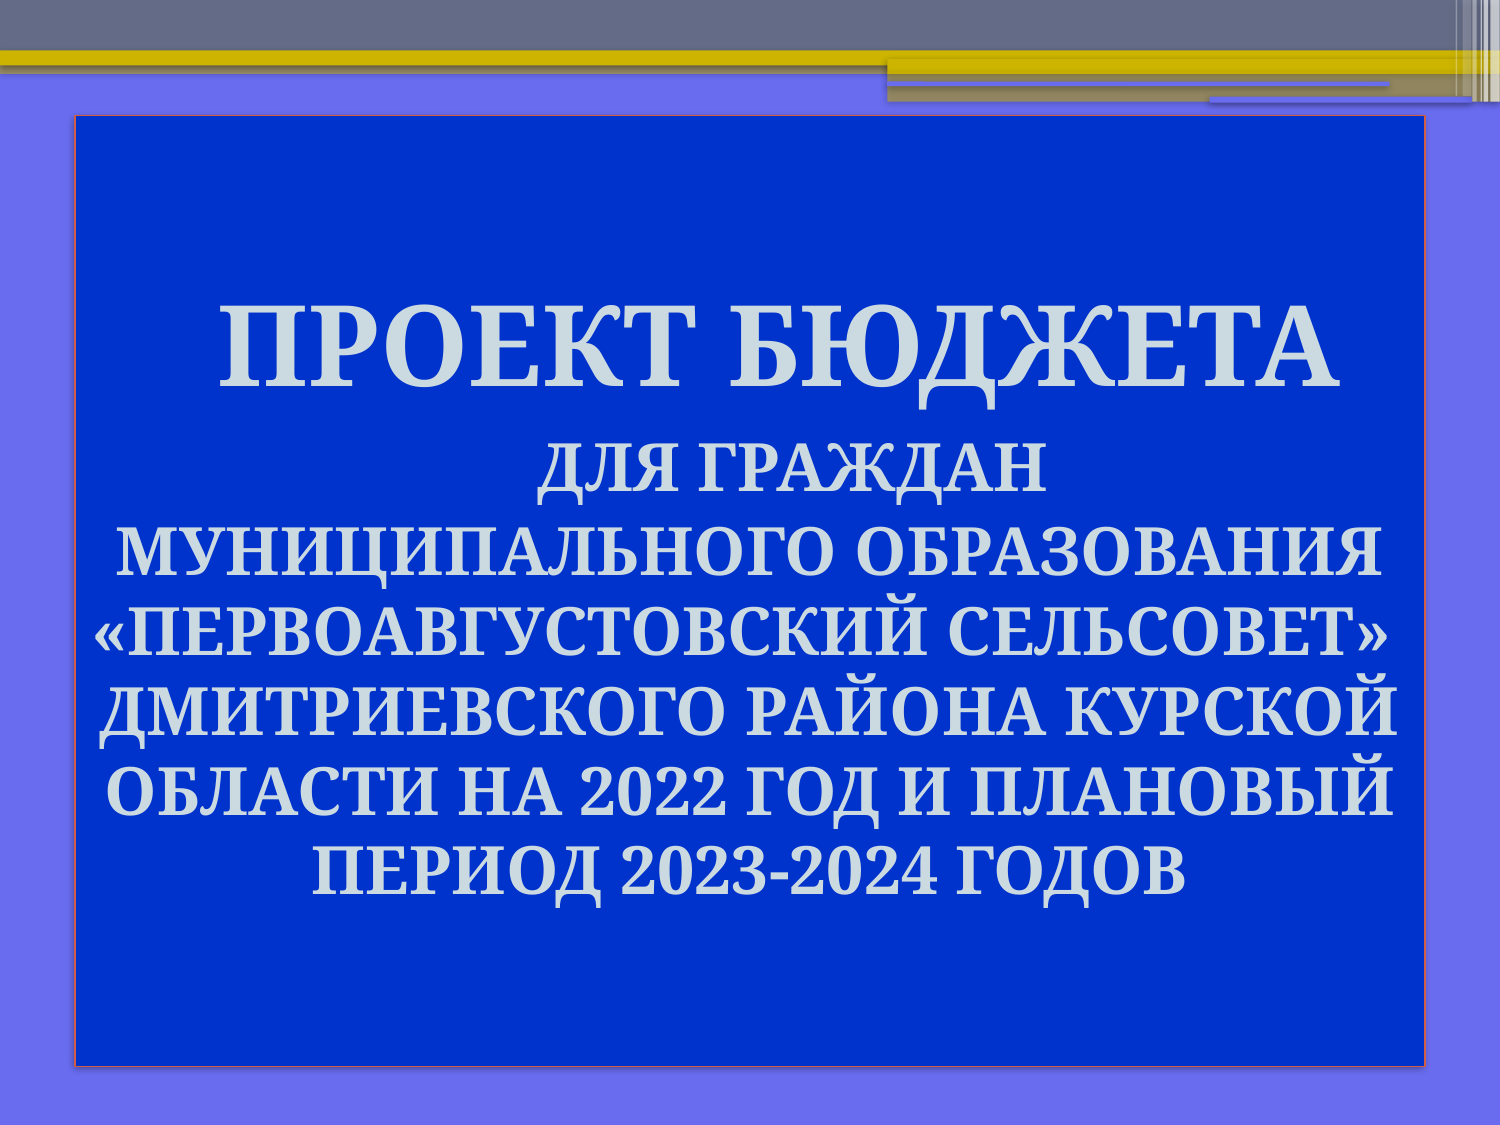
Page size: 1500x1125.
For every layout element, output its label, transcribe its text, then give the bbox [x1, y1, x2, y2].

title ПРОЕКТ БЮДЖЕТА ДЛЯ ГРАЖДАН МУНИЦИПАЛЬНОГО ОБРАЗОВАНИЯ «ПЕРВОАВГУСТОВСКИЙ СЕЛЬСОВЕТ» ДМИТРИЕВСКОГО РАЙОНА КУРСКОЙ ОБЛАСТИ НА 2022 ГОД И ПЛАНОВЫЙ ПЕРИОД 2023-2024 ГОДОВ [74, 115, 1426, 1067]
